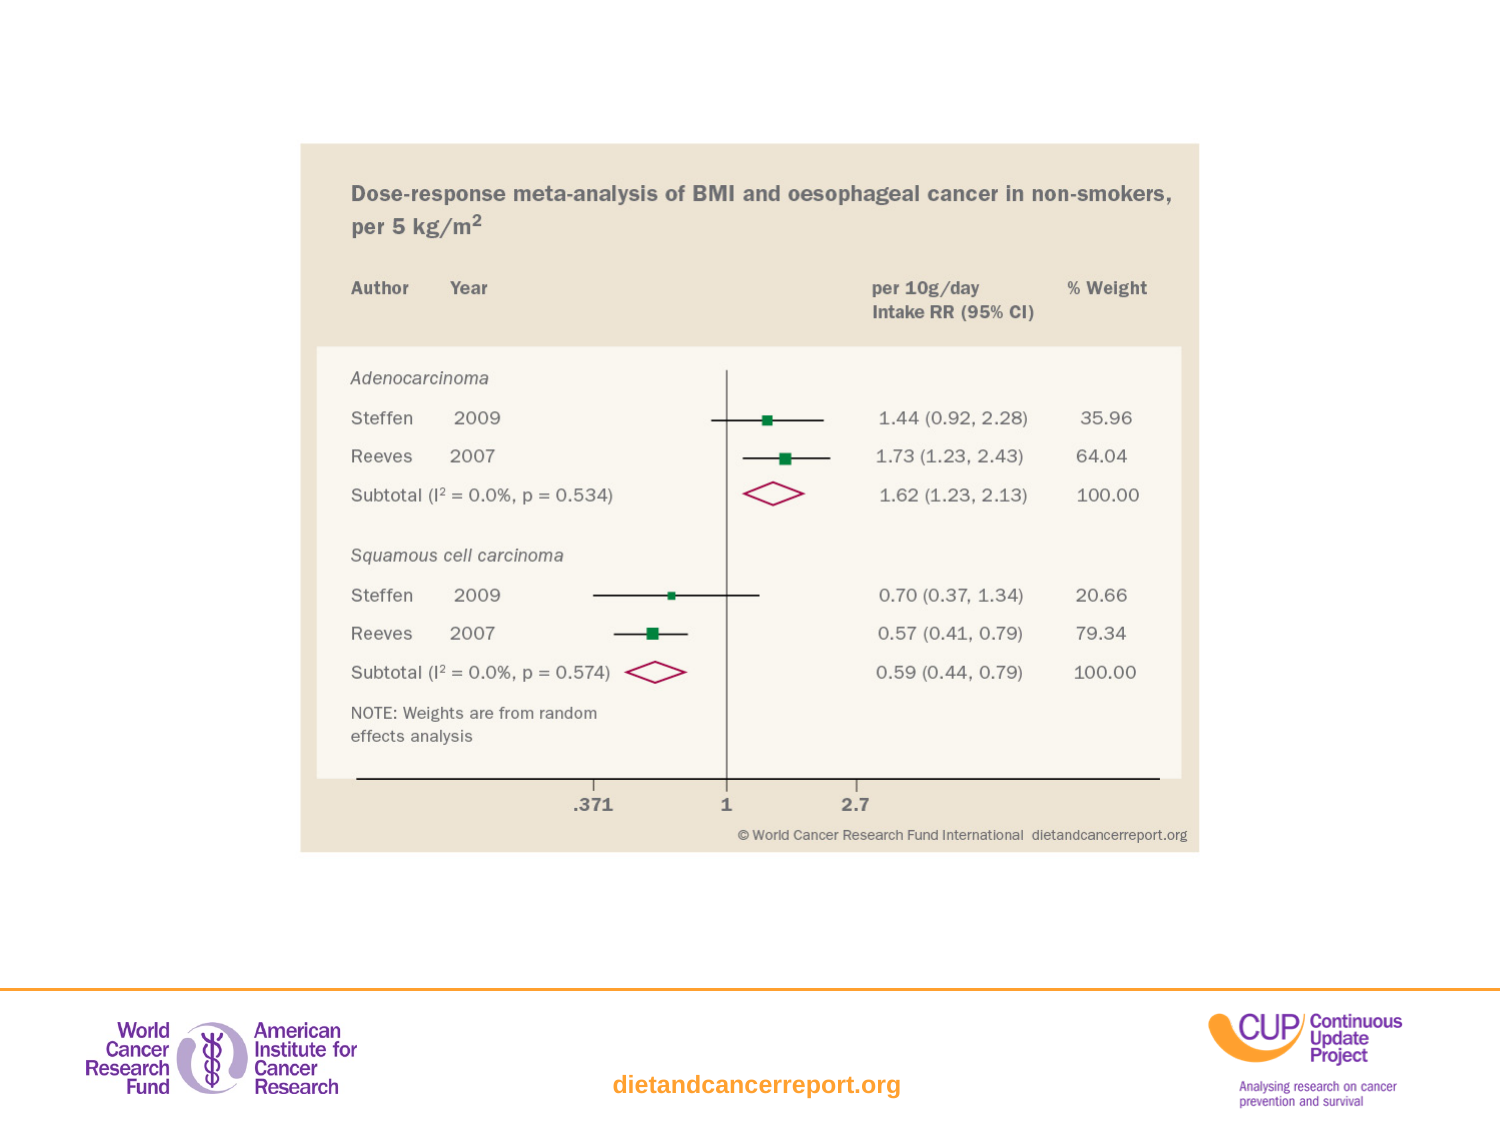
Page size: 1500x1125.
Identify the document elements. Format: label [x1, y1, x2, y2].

picture [1207, 1013, 1403, 1109]
picture [271, 114, 1229, 882]
picture [86, 1022, 357, 1094]
